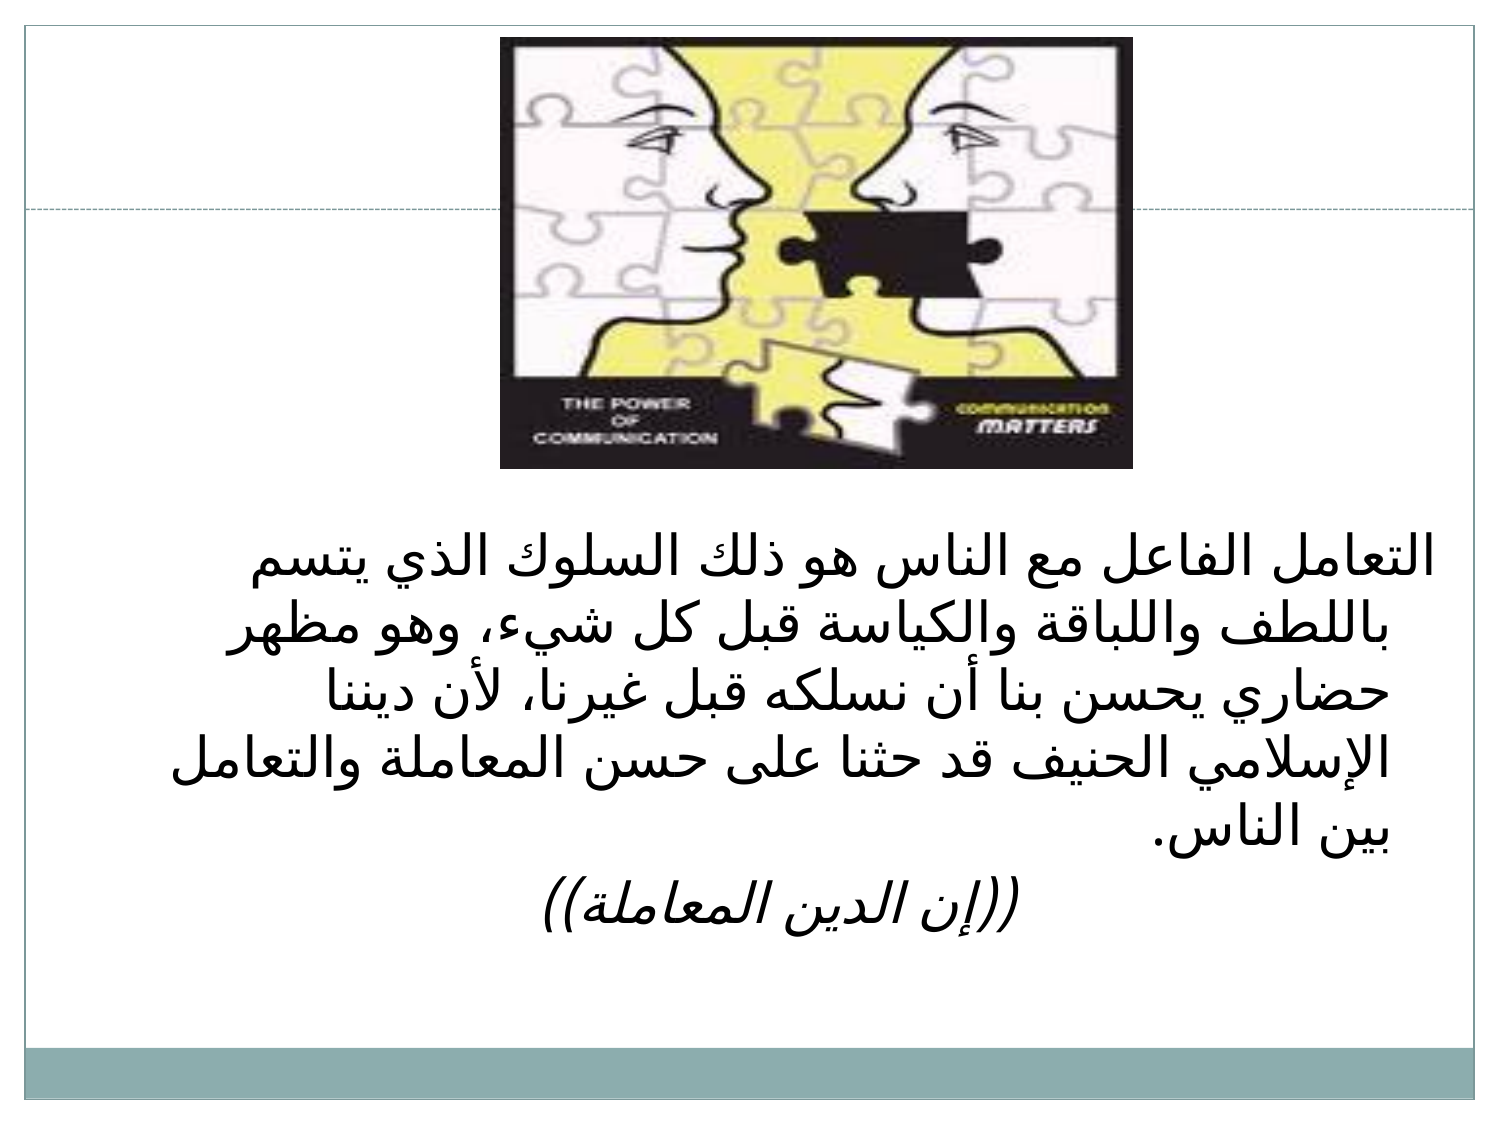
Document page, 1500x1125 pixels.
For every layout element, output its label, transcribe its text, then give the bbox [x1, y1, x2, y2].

picture [499, 37, 1134, 469]
list التعامل الفاعل مع الناس هو ذلك السلوك الذي يتسم باللطف واللباقة والكياسة قبل كل شيء، وهو مظهر حضاري يحسن بنا أن نسلكه قبل غيرنا، لأن ديننا الإسلامي الحنيف قد حثنا على حسن المعاملة والتعامل بين الناس. ((إن الدين المعاملة)) [100, 432, 1453, 920]
